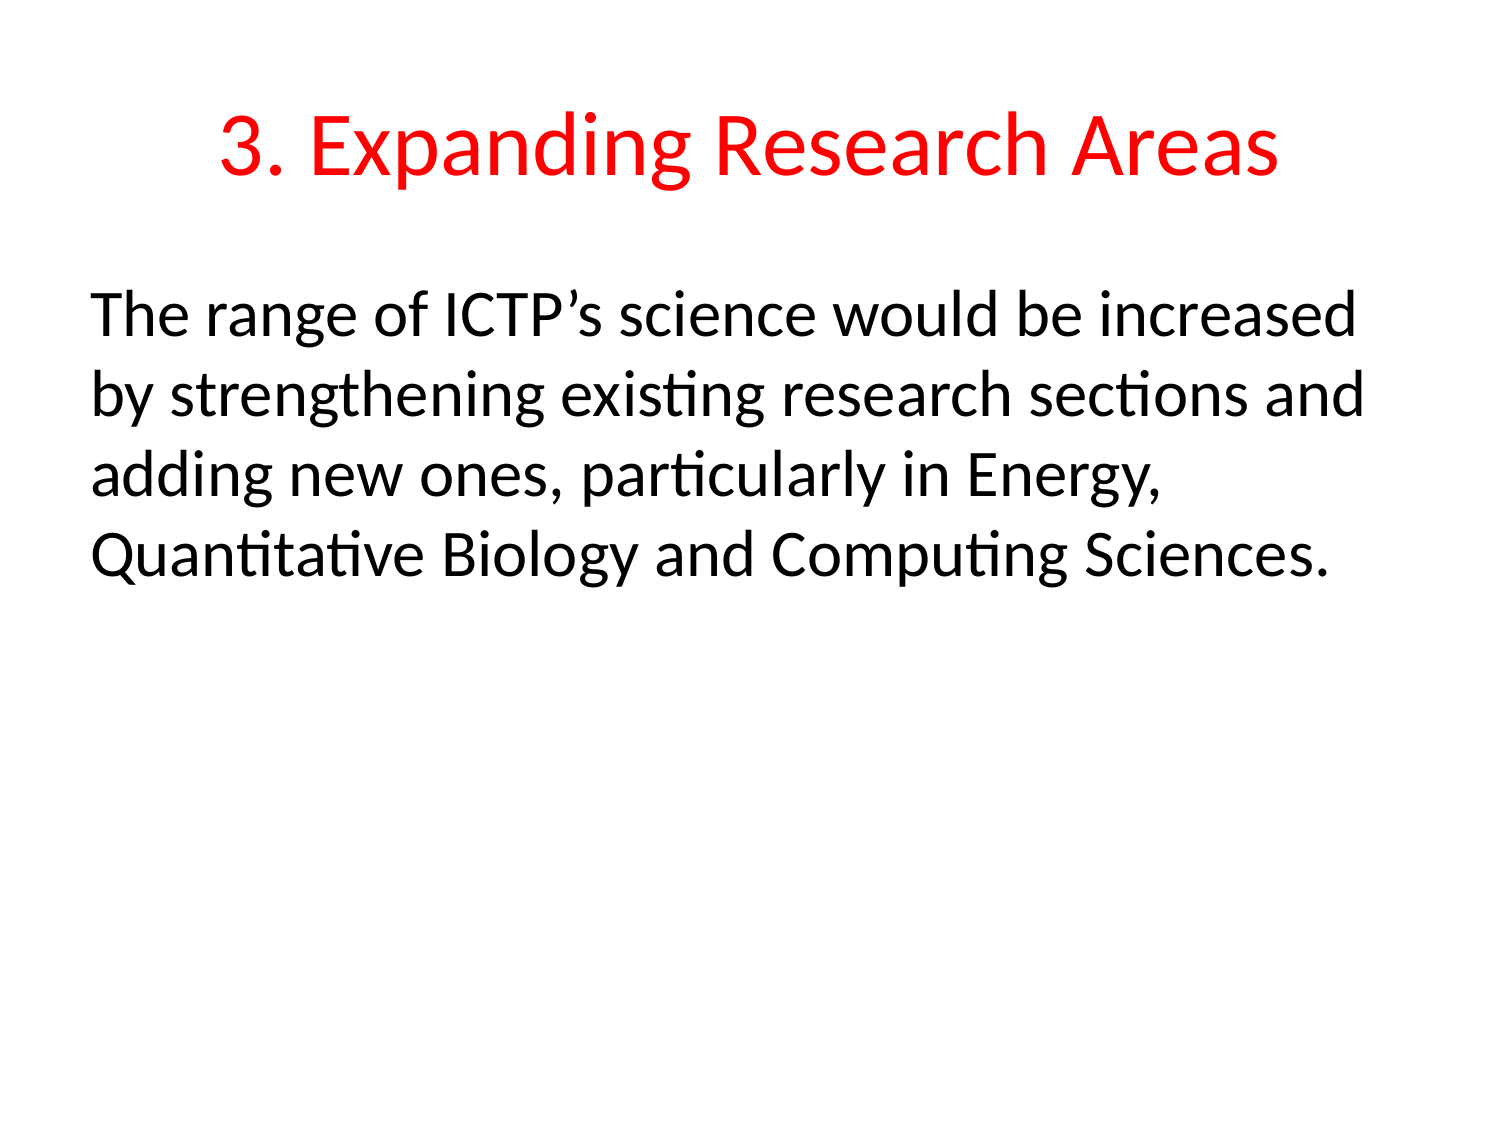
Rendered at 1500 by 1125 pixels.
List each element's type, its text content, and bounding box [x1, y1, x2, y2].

list The range of ICTP’s science would be increased by strengthening existing research sections and adding new ones, particularly in Energy, Quantitative Biology and Computing Sciences. [75, 262, 1425, 1005]
title 3. Expanding Research Areas [75, 45, 1425, 233]
